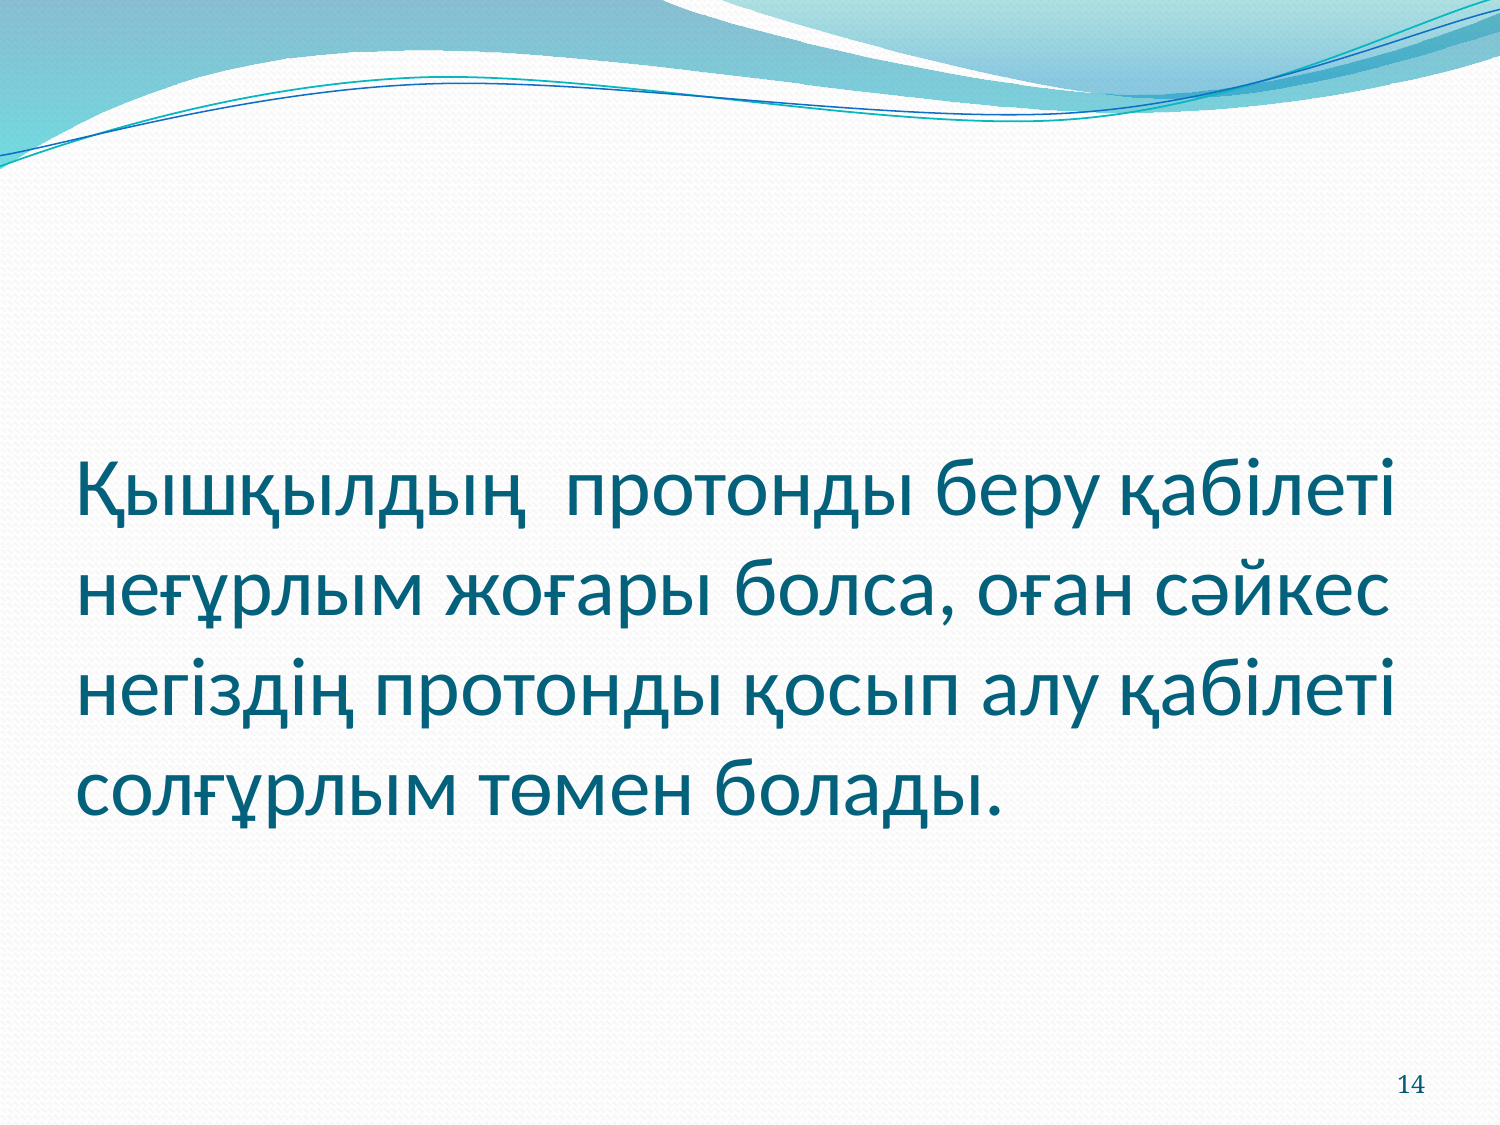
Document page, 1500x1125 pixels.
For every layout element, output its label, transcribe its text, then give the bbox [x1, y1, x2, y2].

slide_number 14 [1299, 1042, 1425, 1103]
title Қышқылдың протонды беру қабілеті неғұрлым жоғары болса, оған сәйкес негіздің протонды қосып алу қабілеті солғұрлым төмен болады. [74, 433, 1438, 833]
